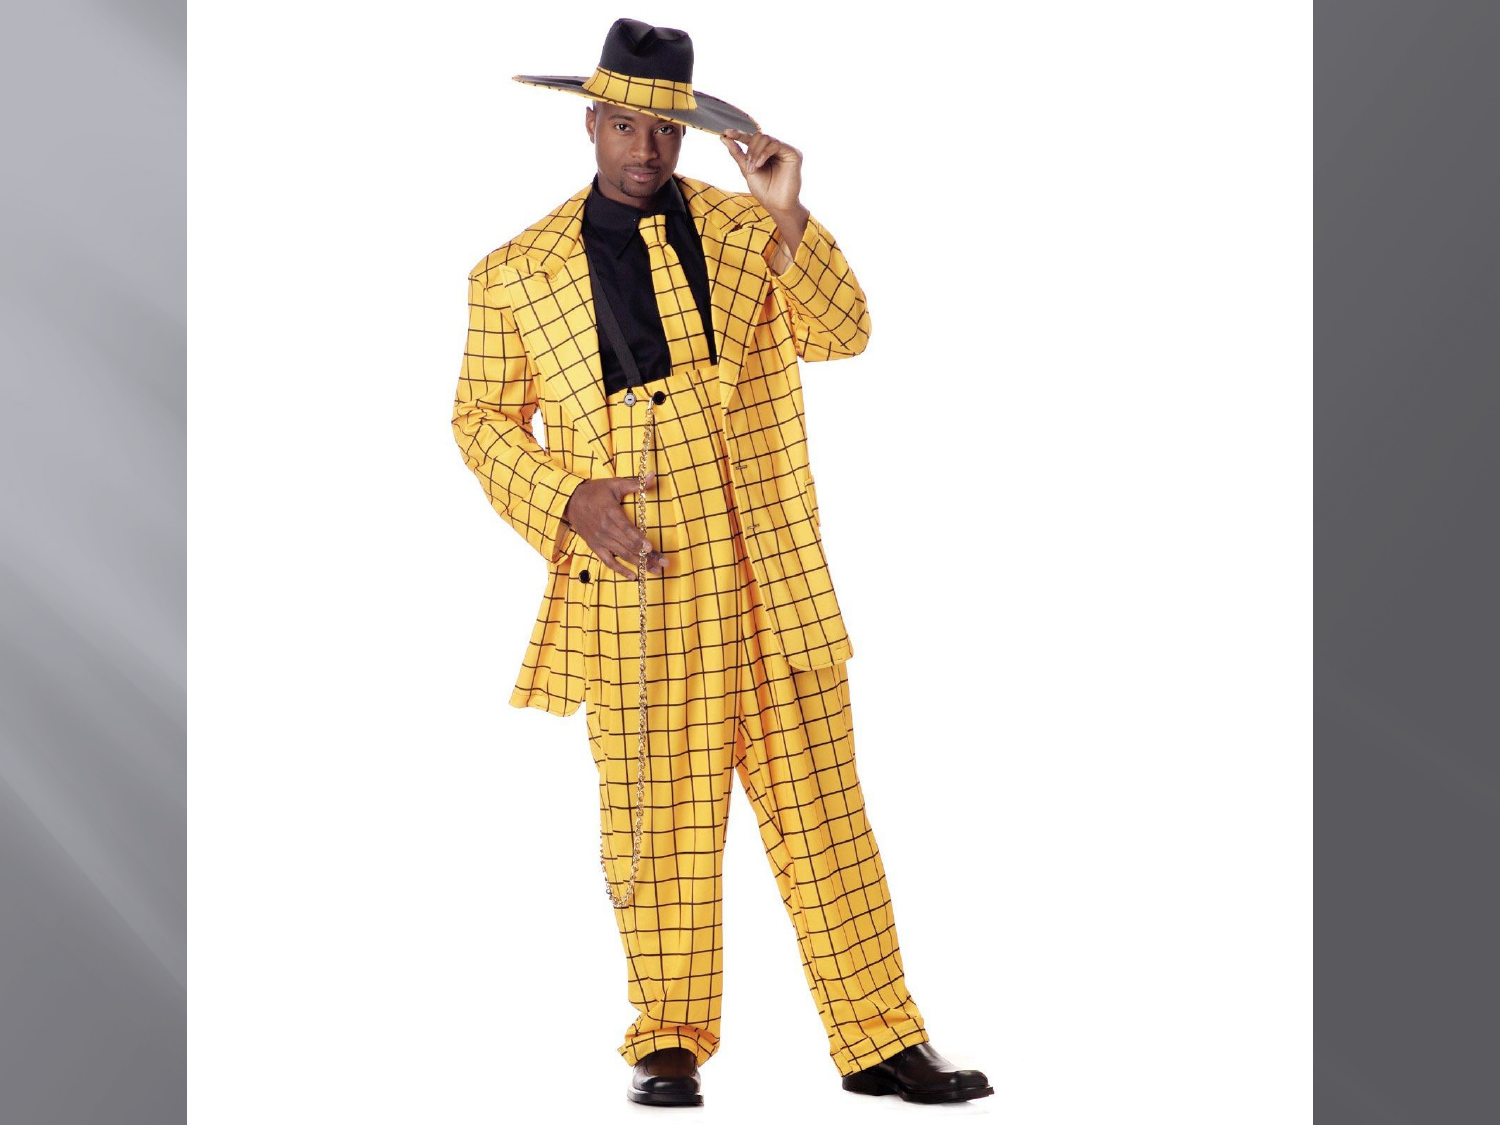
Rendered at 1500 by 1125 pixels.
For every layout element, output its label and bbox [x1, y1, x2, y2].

picture [187, 0, 1313, 1125]
